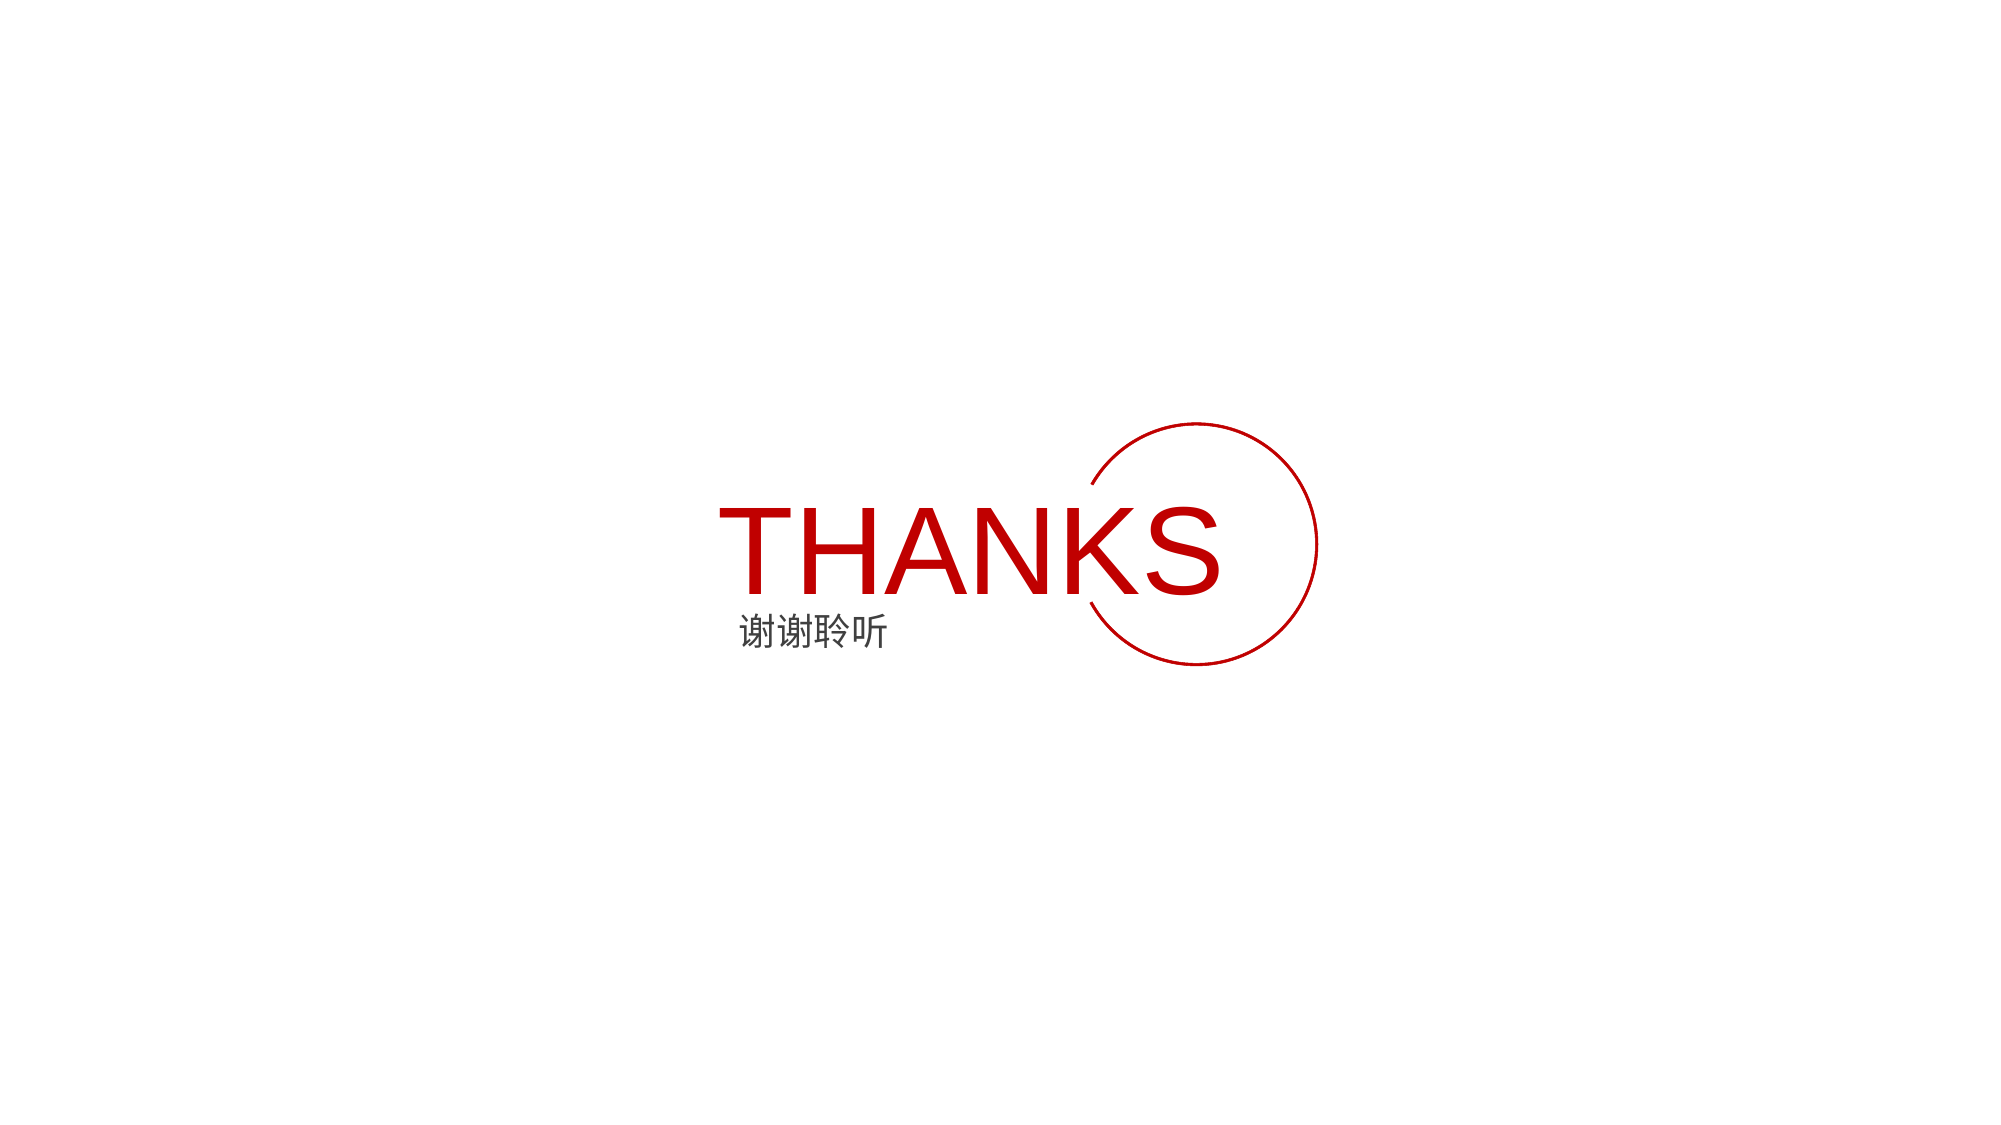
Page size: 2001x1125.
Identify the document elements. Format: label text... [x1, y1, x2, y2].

text_box THANKS [703, 461, 1240, 627]
text_box 谢谢聆听 [724, 600, 1084, 661]
text_box [1088, 421, 1320, 667]
